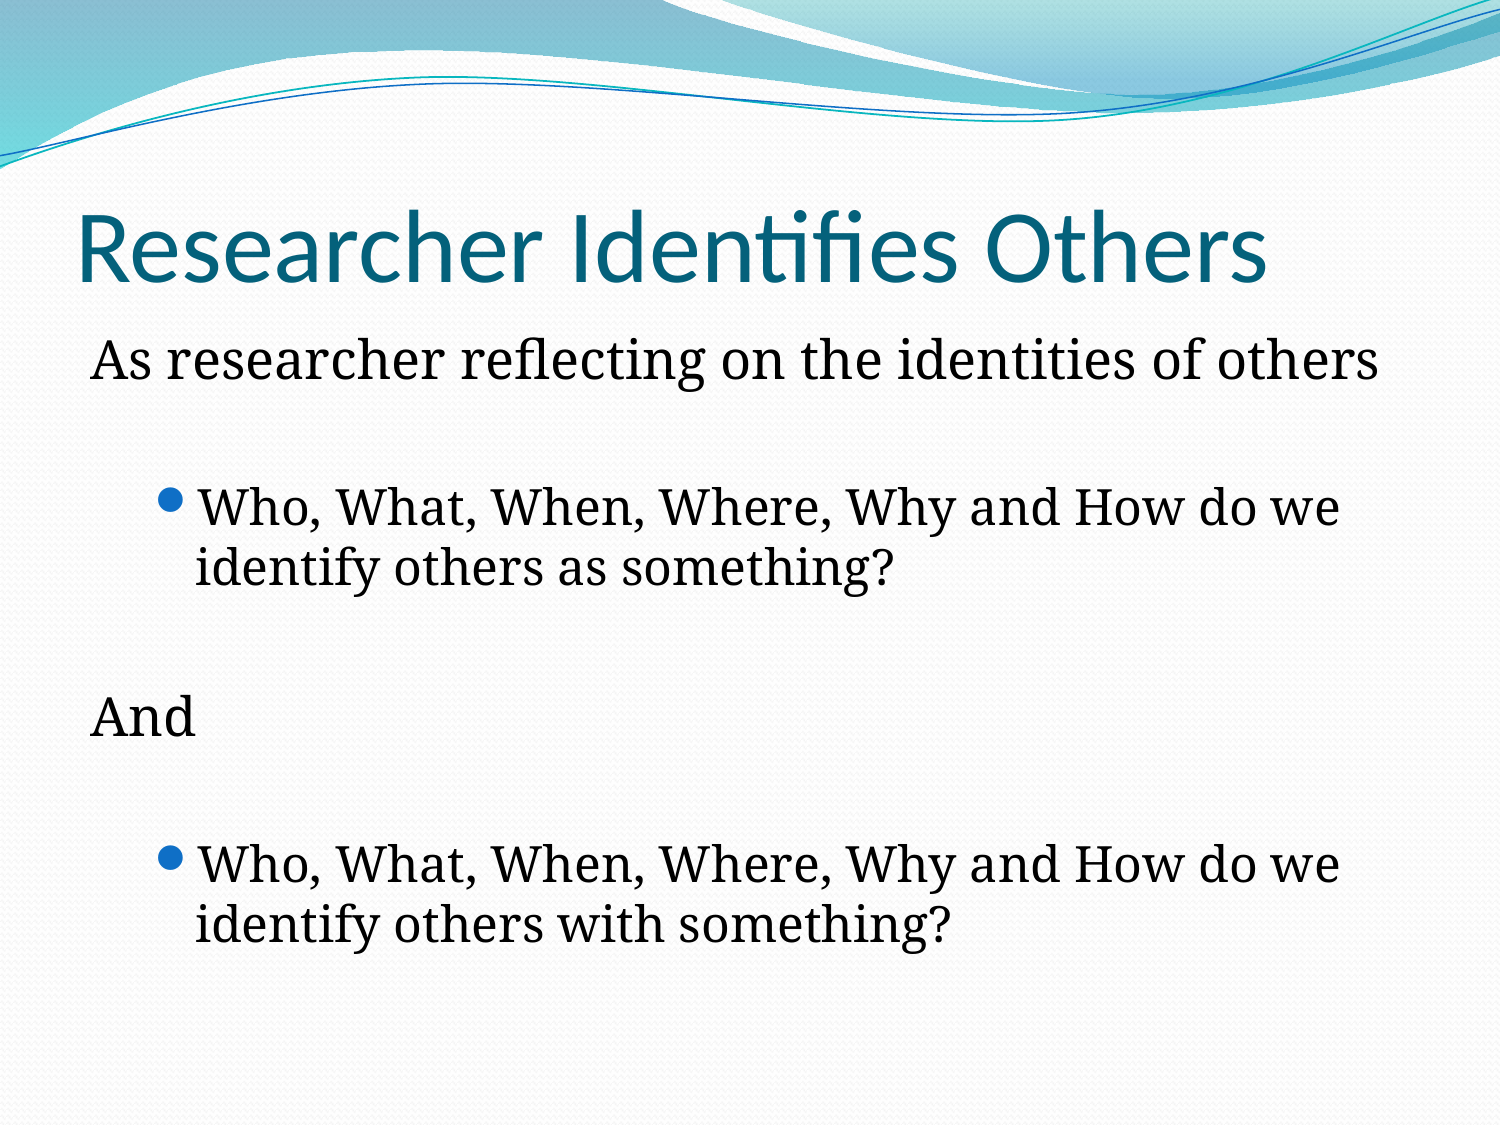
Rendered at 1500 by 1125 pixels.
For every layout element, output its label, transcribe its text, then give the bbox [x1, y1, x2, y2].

list As researcher reflecting on the identities of others Who, What, When, Where, Why and How do we identify others as something? And Who, What, When, Where, Why and How do we identify others with something? [74, 317, 1426, 1038]
title Researcher Identifies Others [74, 115, 1426, 304]
